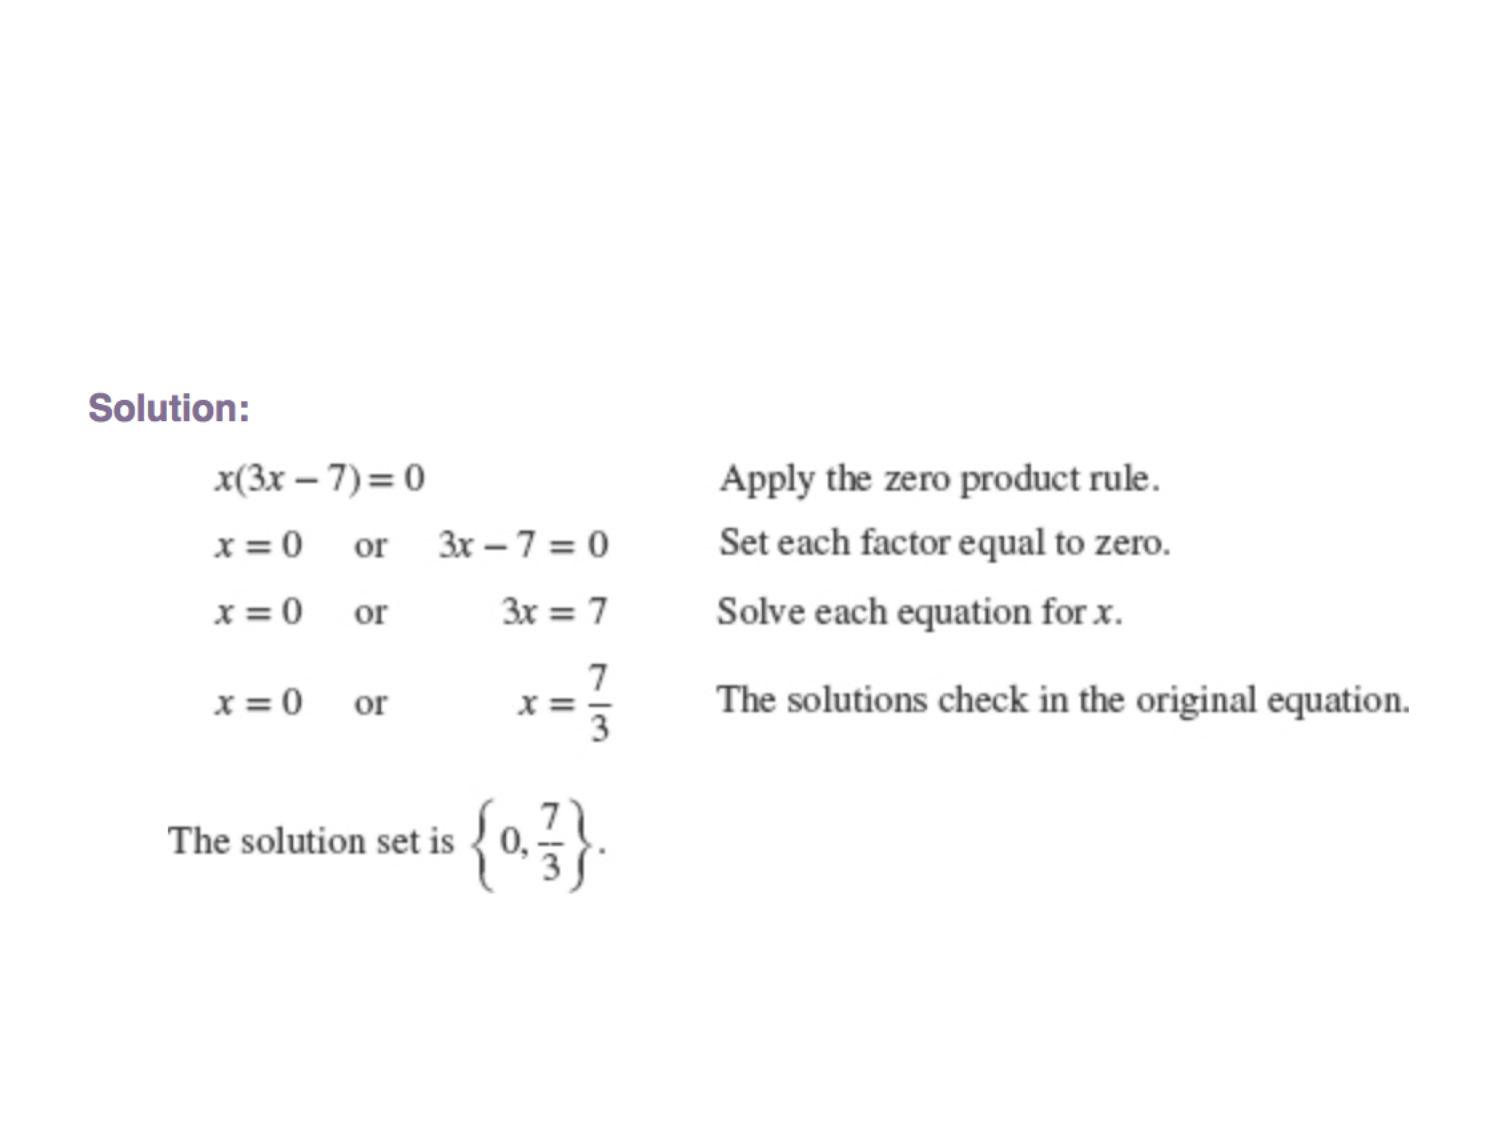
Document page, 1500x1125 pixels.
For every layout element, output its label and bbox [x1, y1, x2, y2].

list [74, 262, 1426, 1006]
